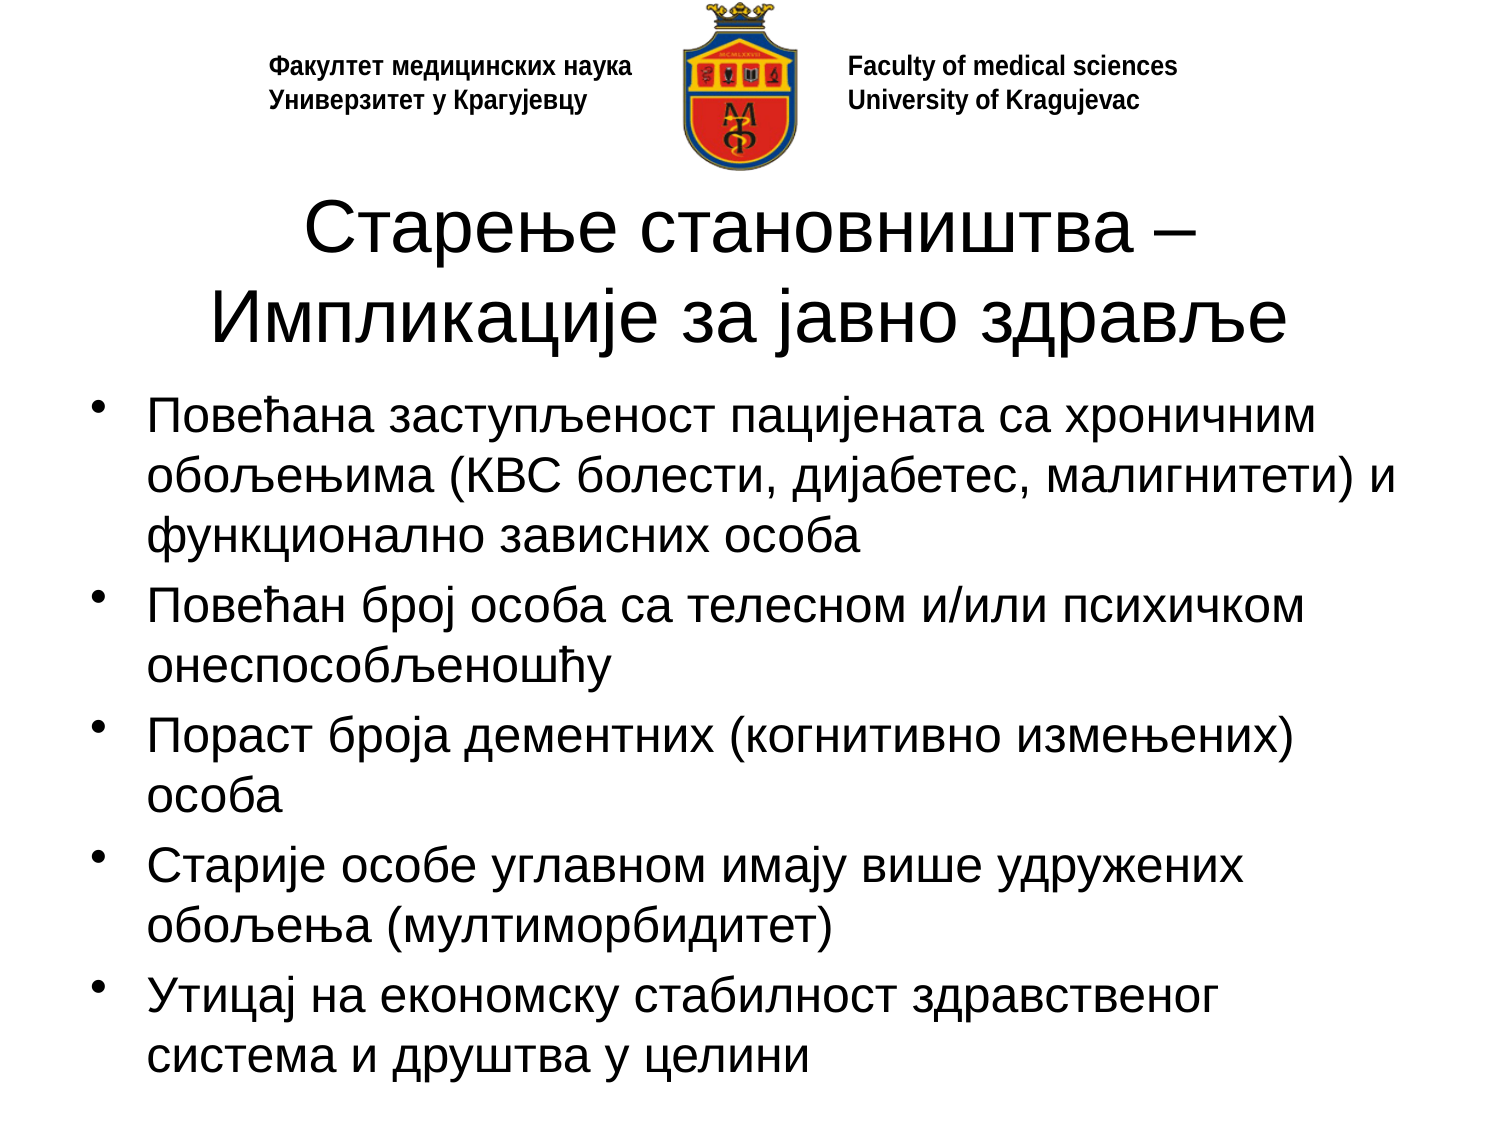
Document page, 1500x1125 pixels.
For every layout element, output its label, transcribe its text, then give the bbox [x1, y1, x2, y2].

title Старење становништва – Импликације за јавно здравље [74, 173, 1426, 362]
list Повећана заступљеност пацијената са хроничним обољењима (КВС болести, дијабетес, малигнитети) и функционално зависних особа Повећан број особа са телесном и/или психичком онеспособљеношћу Пораст броја дементних (когнитивно измењених) особа Старије особе углавном имају више удружених обољења (мултиморбидитет) Утицај на економску стабилност здравственог система и друштва у целини [74, 374, 1426, 1118]
